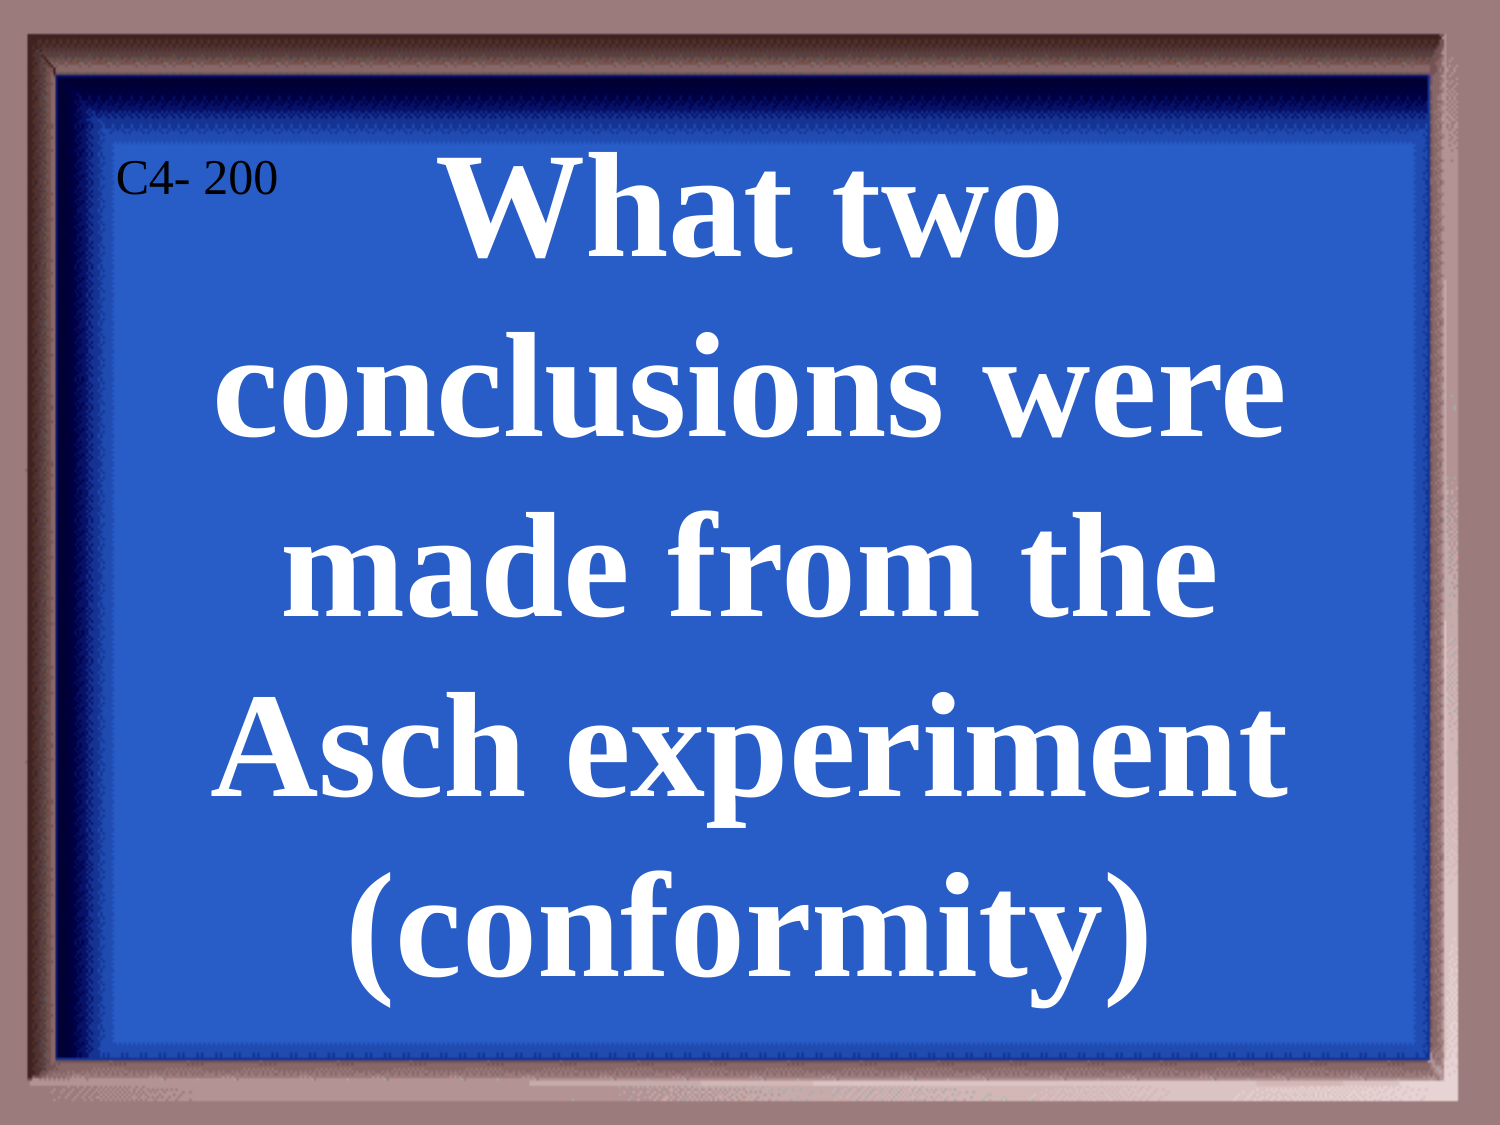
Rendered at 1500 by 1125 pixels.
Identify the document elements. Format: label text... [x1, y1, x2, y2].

text_box C4- 200 [100, 137, 294, 213]
title What two conclusions were made from the Asch experiment (conformity) [112, 462, 1388, 650]
picture [0, 0, 1500, 1125]
